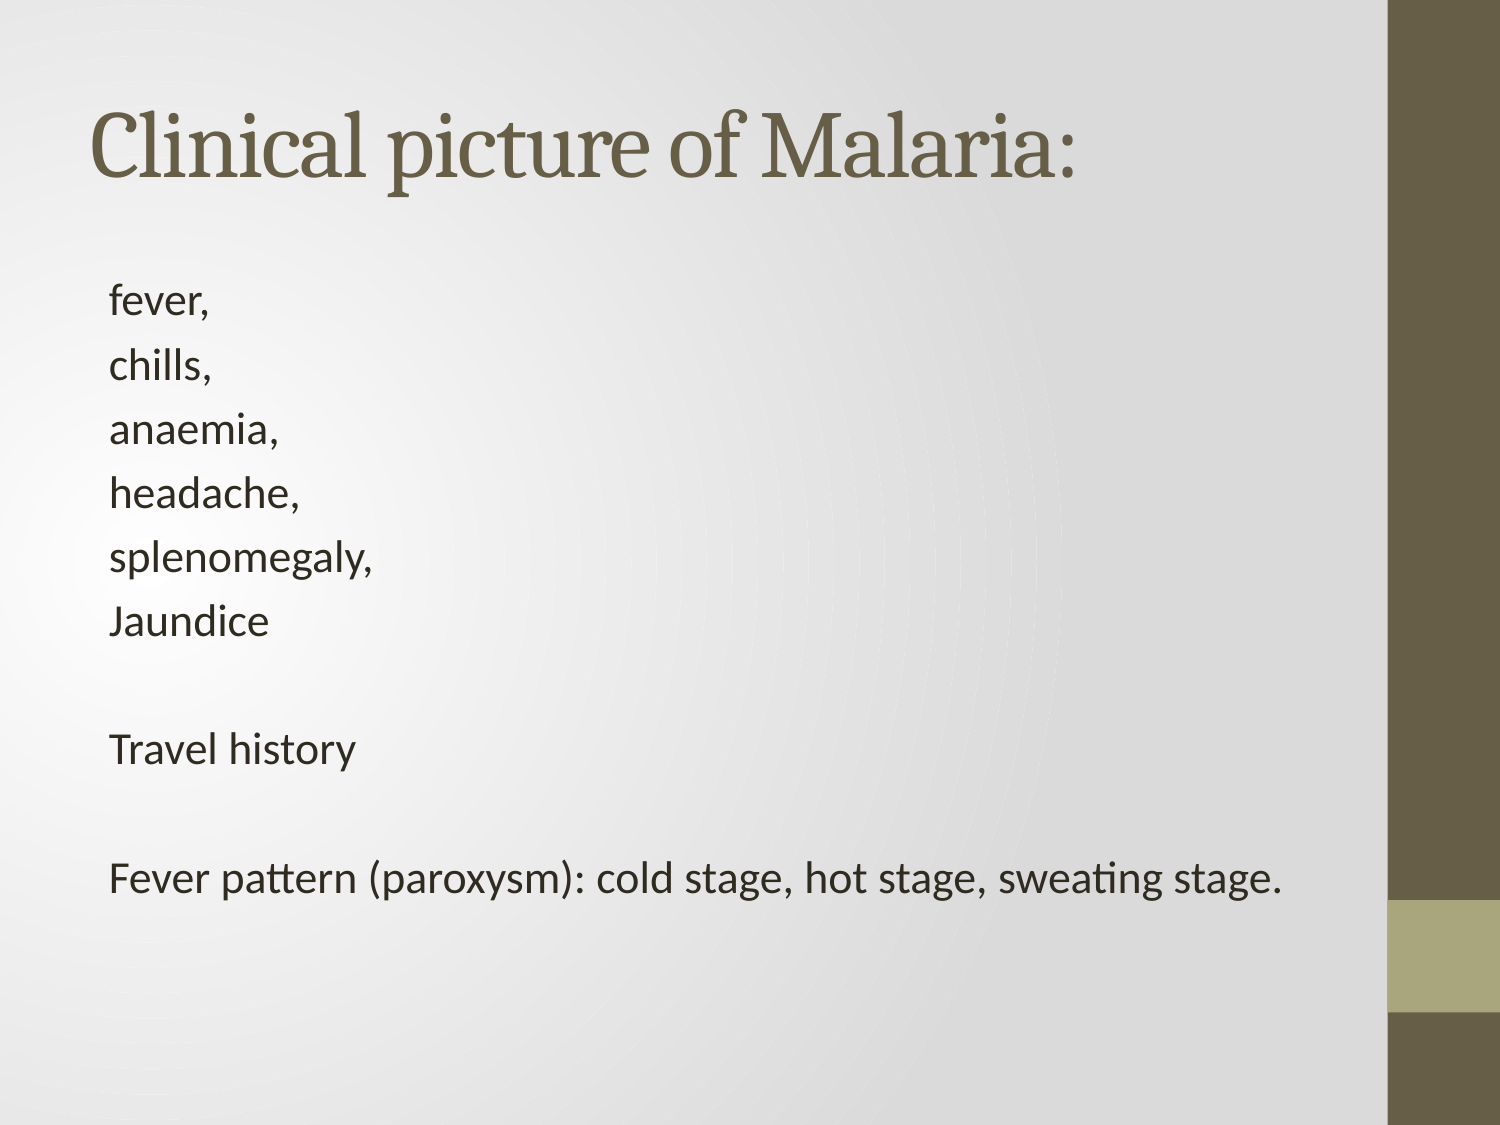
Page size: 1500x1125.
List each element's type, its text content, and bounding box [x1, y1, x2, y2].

list fever, chills, anaemia, headache, splenomegaly, Jaundice Travel history Fever pattern (paroxysm): cold stage, hot stage, sweating stage. [75, 262, 1325, 1050]
title Clinical picture of Malaria: [75, 45, 1325, 233]
